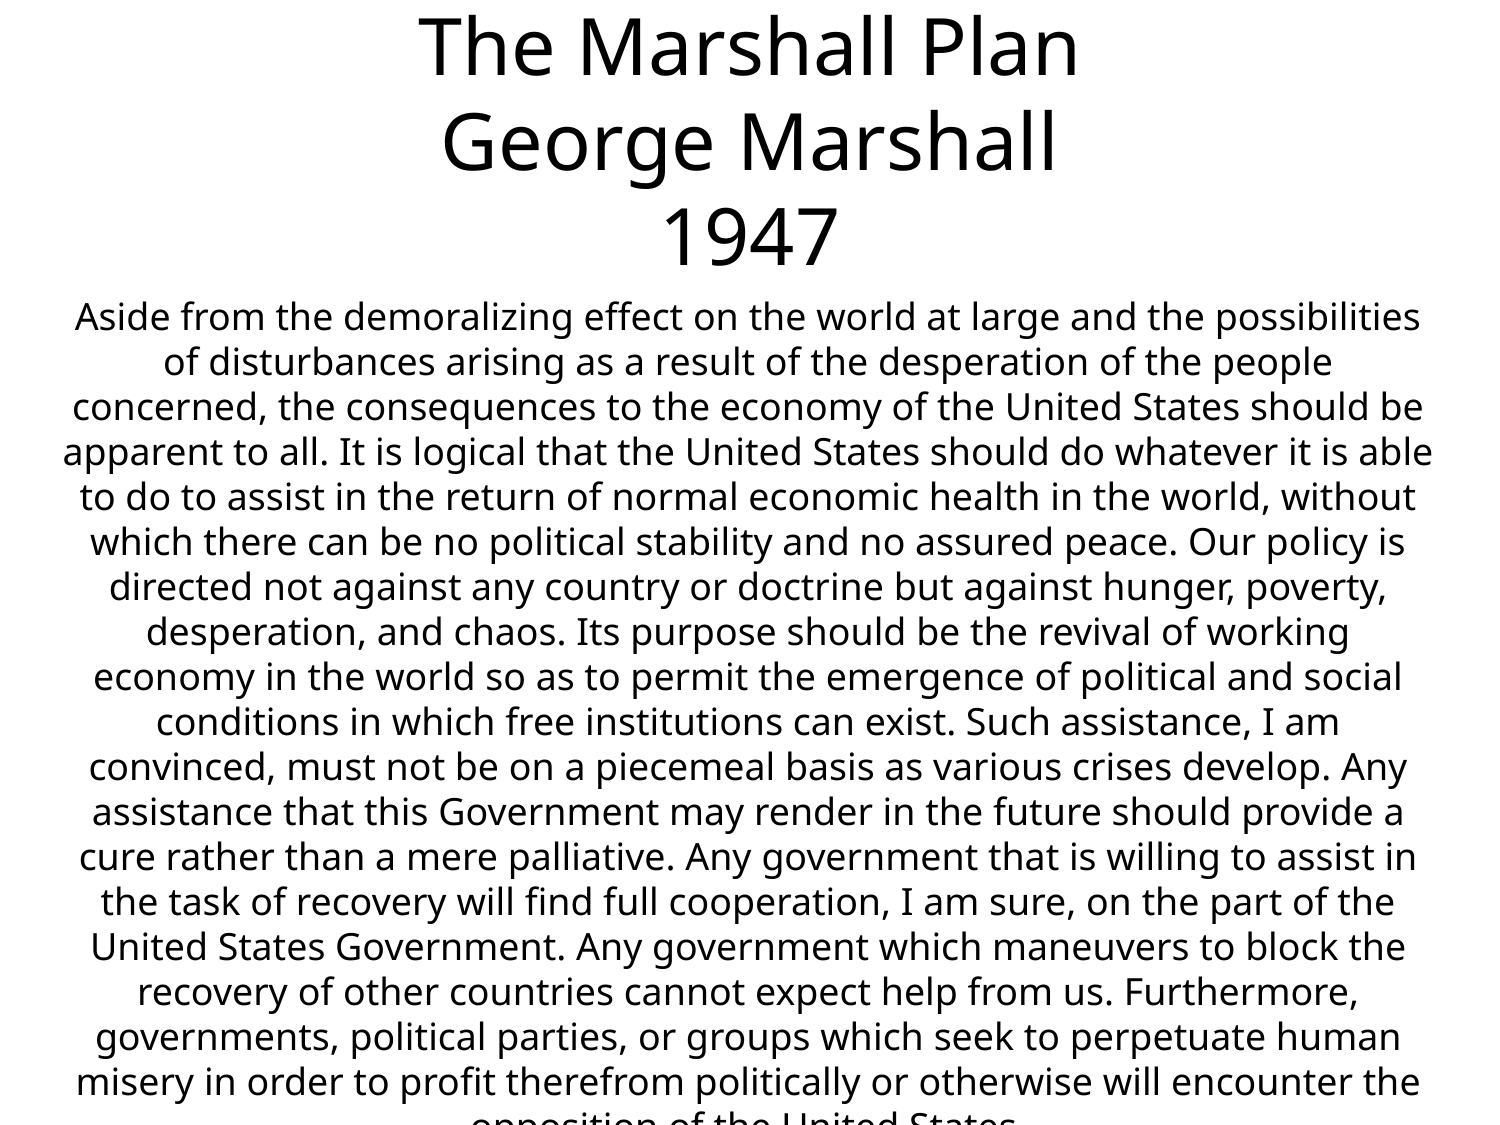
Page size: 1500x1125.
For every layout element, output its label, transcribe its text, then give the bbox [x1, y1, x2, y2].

list Aside from the demoralizing effect on the world at large and the possibilities of disturbances arising as a result of the desperation of the people concerned, the consequences to the economy of the United States should be apparent to all. It is logical that the United States should do whatever it is able to do to assist in the return of normal economic health in the world, without which there can be no political stability and no assured peace. Our policy is directed not against any country or doctrine but against hunger, poverty, desperation, and chaos. Its purpose should be the revival of working economy in the world so as to permit the emergence of political and social conditions in which free institutions can exist. Such assistance, I am convinced, must not be on a piecemeal basis as various crises develop. Any assistance that this Government may render in the future should provide a cure rather than a mere palliative. Any government that is willing to assist in the task of recovery will find full cooperation, I am sure, on the part of the United States Government. Any government which maneuvers to block the recovery of other countries cannot expect help from us. Furthermore, governments, political parties, or groups which seek to perpetuate human misery in order to profit therefrom politically or otherwise will encounter the opposition of the United States. [45, 285, 1452, 1062]
title The Marshall Plan George Marshall 1947 [75, 45, 1425, 233]
